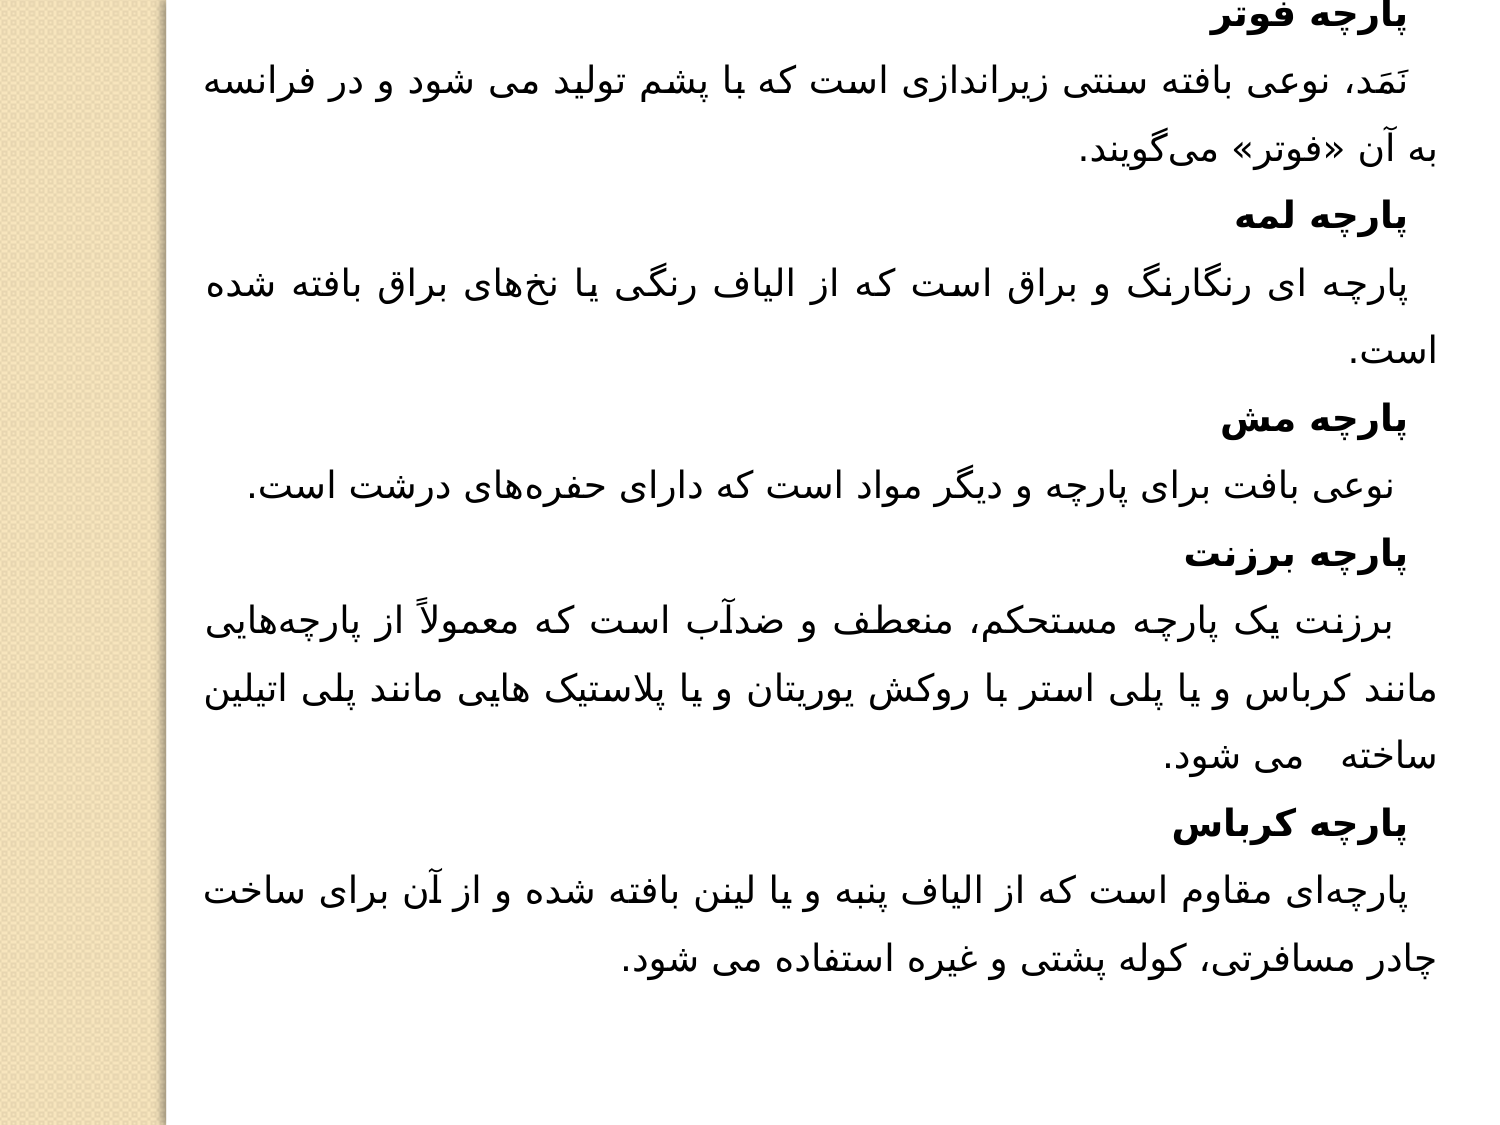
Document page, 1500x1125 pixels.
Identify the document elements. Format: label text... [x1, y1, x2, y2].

text_box پارچه فوتر نَمَد، نوعی بافته سنتی زیراندازی است که با پشم تولید می شود و در فرانسه به آن «فوتر» می‌گویند. پارچه لمه پارچه ای رنگارنگ و براق است که از الیاف رنگی یا نخ‌های براق بافته شده است. پارچه مش نوعی بافت برای پارچه و دیگر مواد است که دارای حفره‌های درشت است. پارچه برزنت برزنت یک پارچه مستحکم، منعطف و ضدآب است که معمولاً از پارچه‌هایی مانند کرباس و یا پلی استر با روکش یوریتان و یا پلاستیک هایی مانند پلی اتیلین ساخته می شود. پارچه کرباس پارچه‌ای مقاوم است که از الیاف پنبه و یا لینن بافته شده و از آن برای ساخت چادر مسافرتی، کوله پشتی و غیره استفاده می شود. [187, 0, 1454, 979]
